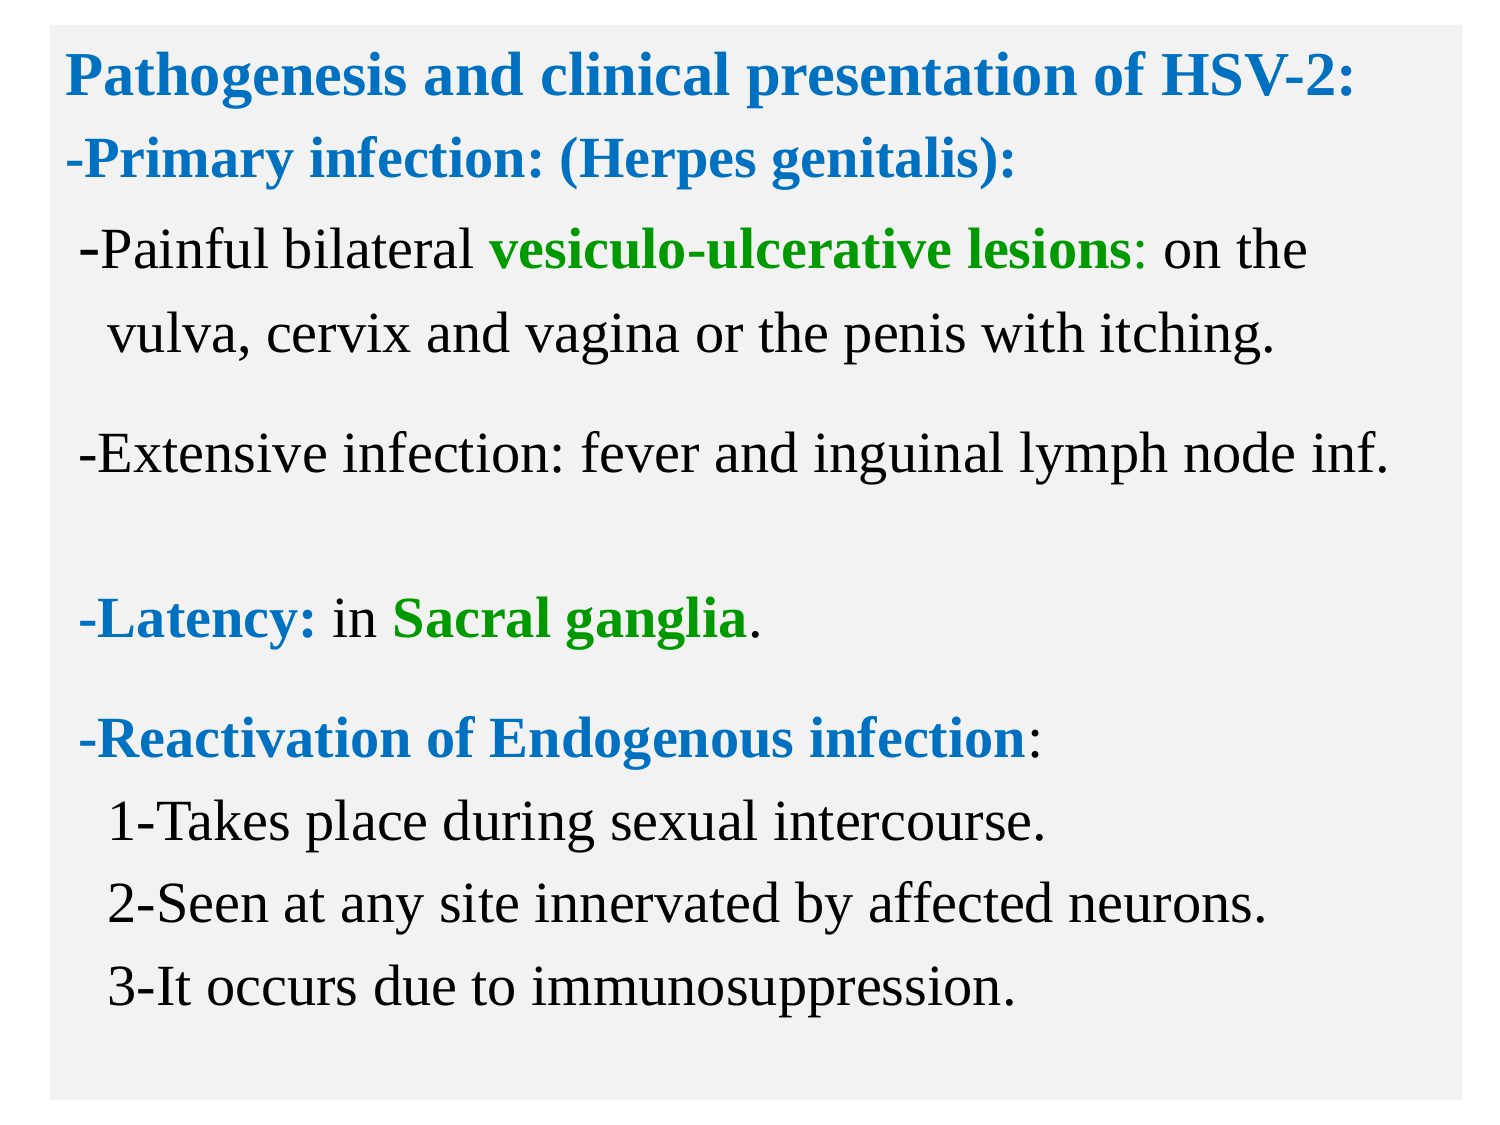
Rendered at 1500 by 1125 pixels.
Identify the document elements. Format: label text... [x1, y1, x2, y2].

title N [37, 24, 45, 38]
subtitle Pathogenesis and clinical presentation of HSV-2: -Primary infection: (Herpes genitalis): -Painful bilateral vesiculo-ulcerative lesions: on the vulva, cervix and vagina or the penis with itching. -Extensive infection: fever and inguinal lymph node inf. -Latency: in Sacral ganglia. -Reactivation of Endogenous infection: 1-Takes place during sexual intercourse. 2-Seen at any site innervated by affected neurons. 3-It occurs due to immunosuppression. [50, 24, 1463, 1100]
